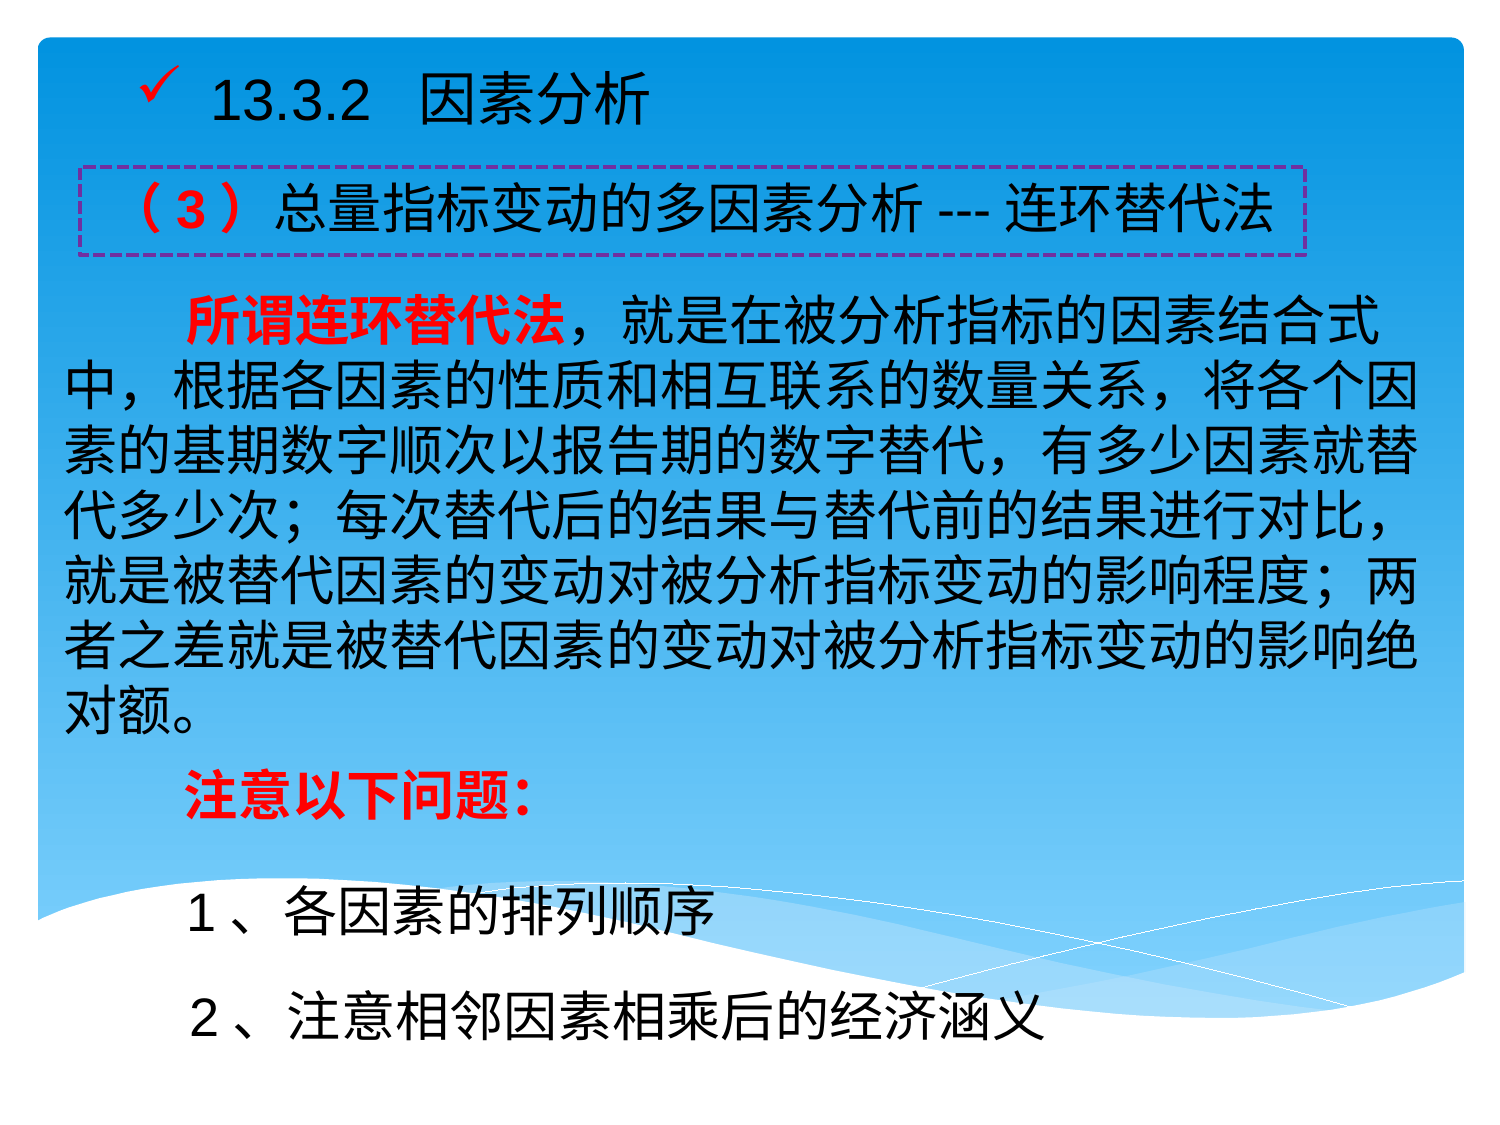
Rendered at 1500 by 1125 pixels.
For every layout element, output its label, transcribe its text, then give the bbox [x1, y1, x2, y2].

text_box 2、注意相邻因素相乘后的经济涵义 [174, 974, 1128, 1055]
text_box （3）总量指标变动的多因素分析---连环替代法 [79, 166, 1306, 256]
text_box 所谓连环替代法，就是在被分析指标的因素结合式中，根据各因素的性质和相互联系的数量关系，将各个因素的基期数字顺次以报告期的数字替代，有多少因素就替代多少次；每次替代后的结果与替代前的结果进行对比，就是被替代因素的变动对被分析指标变动的影响程度；两者之差就是被替代因素的变动对被分析指标变动的影响绝对额。 [48, 278, 1443, 749]
text_box 1、各因素的排列顺序 [171, 869, 821, 950]
text_box 13.3.2 因素分析 [45, 54, 1447, 149]
text_box 注意以下问题： [168, 754, 594, 834]
